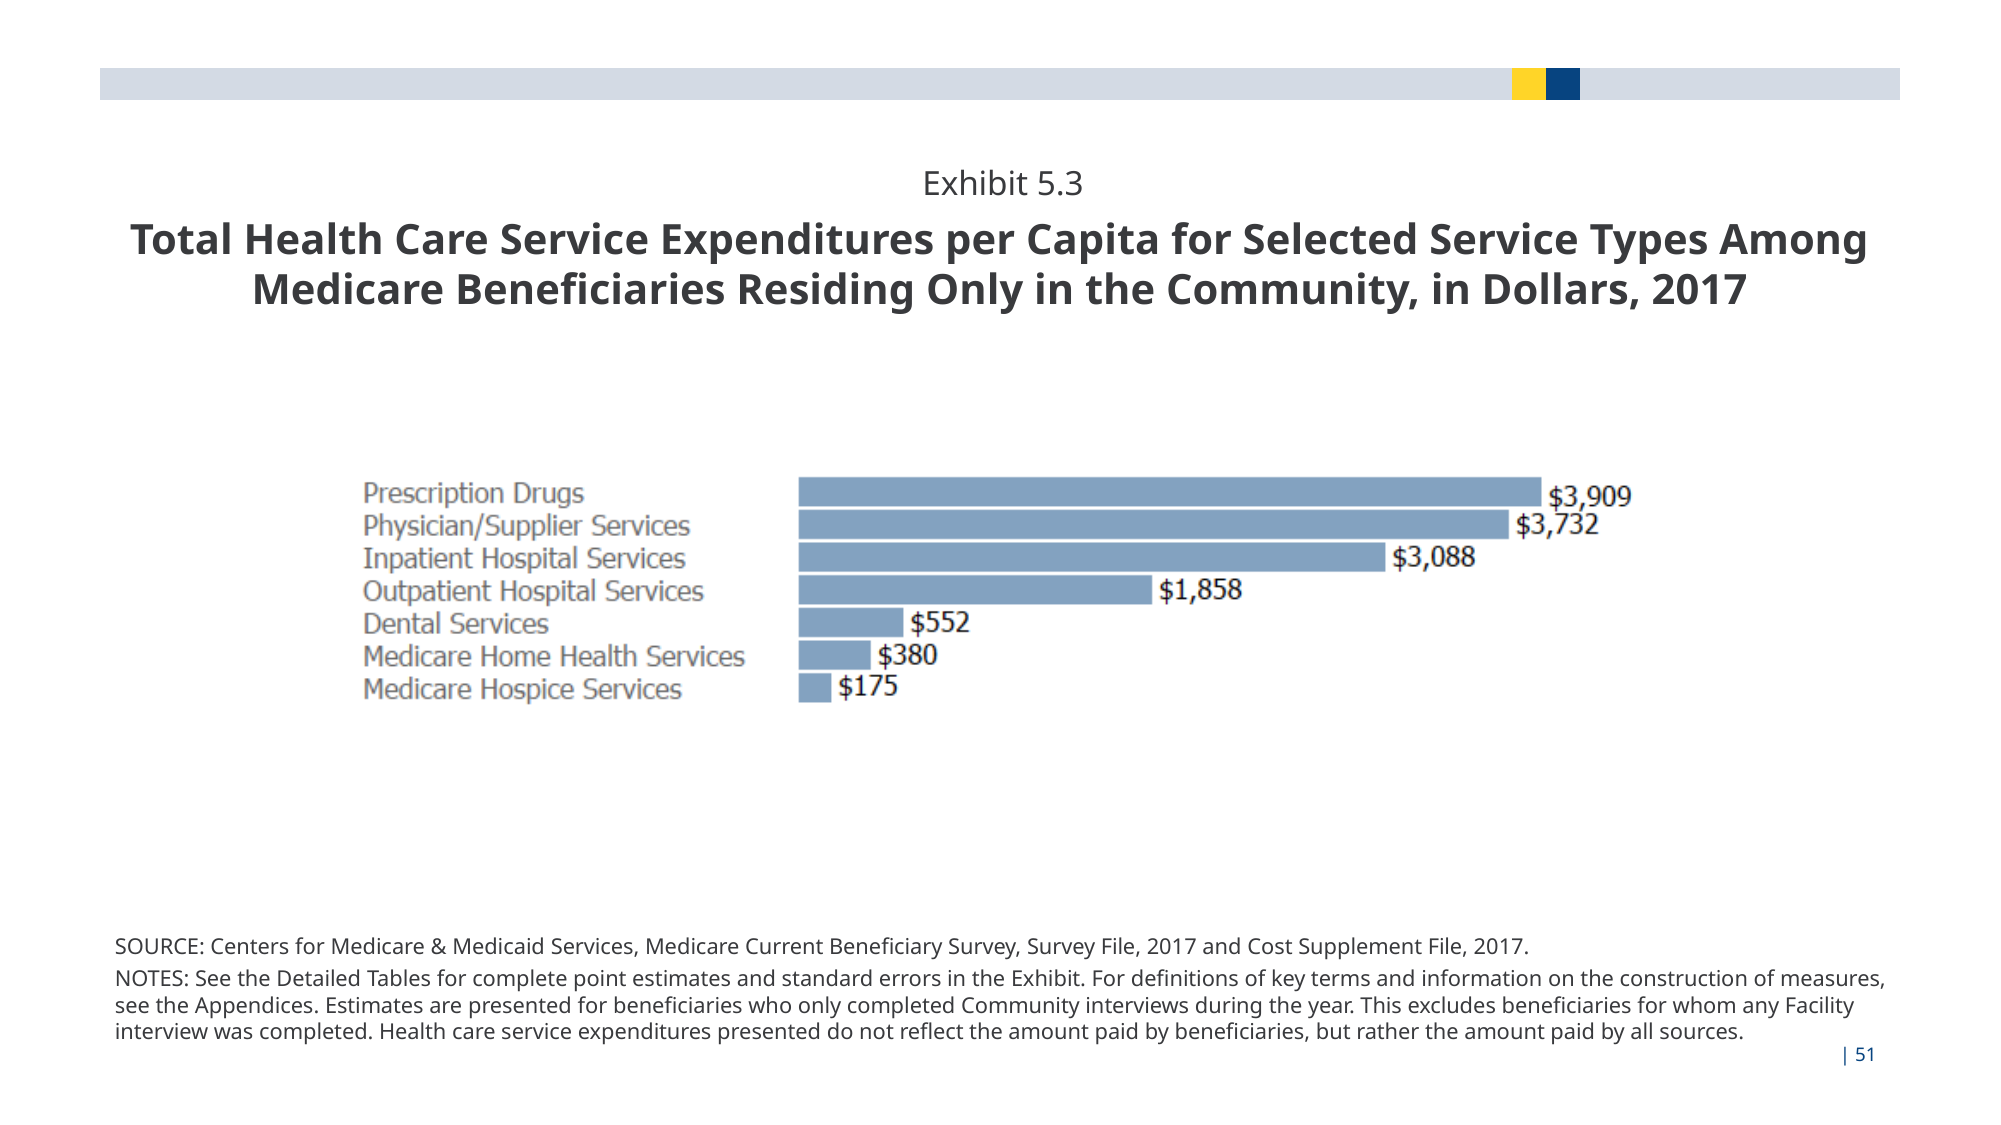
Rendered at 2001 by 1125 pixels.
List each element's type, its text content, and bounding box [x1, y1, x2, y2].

title Exhibit 5.3 [99, 154, 1900, 213]
list SOURCE: Centers for Medicare & Medicaid Services, Medicare Current Beneficiary Survey, Survey File, 2017 and Cost Supplement File, 2017. NOTES: See the Detailed Tables for complete point estimates and standard errors in the Exhibit. For definitions of key terms and information on the construction of measures, see the Appendices. Estimates are presented for beneficiaries who only completed Community interviews during the year. This excludes beneficiaries for whom any Facility interview was completed. Health care service expenditures presented do not reflect the amount paid by beneficiaries, but rather the amount paid by all sources. [99, 924, 1900, 1100]
list Total Health Care Service Expenditures per Capita for Selected Service Types Among Medicare Beneficiaries Residing Only in the Community, in Dollars, 2017 [99, 213, 1900, 300]
picture [347, 462, 1652, 763]
